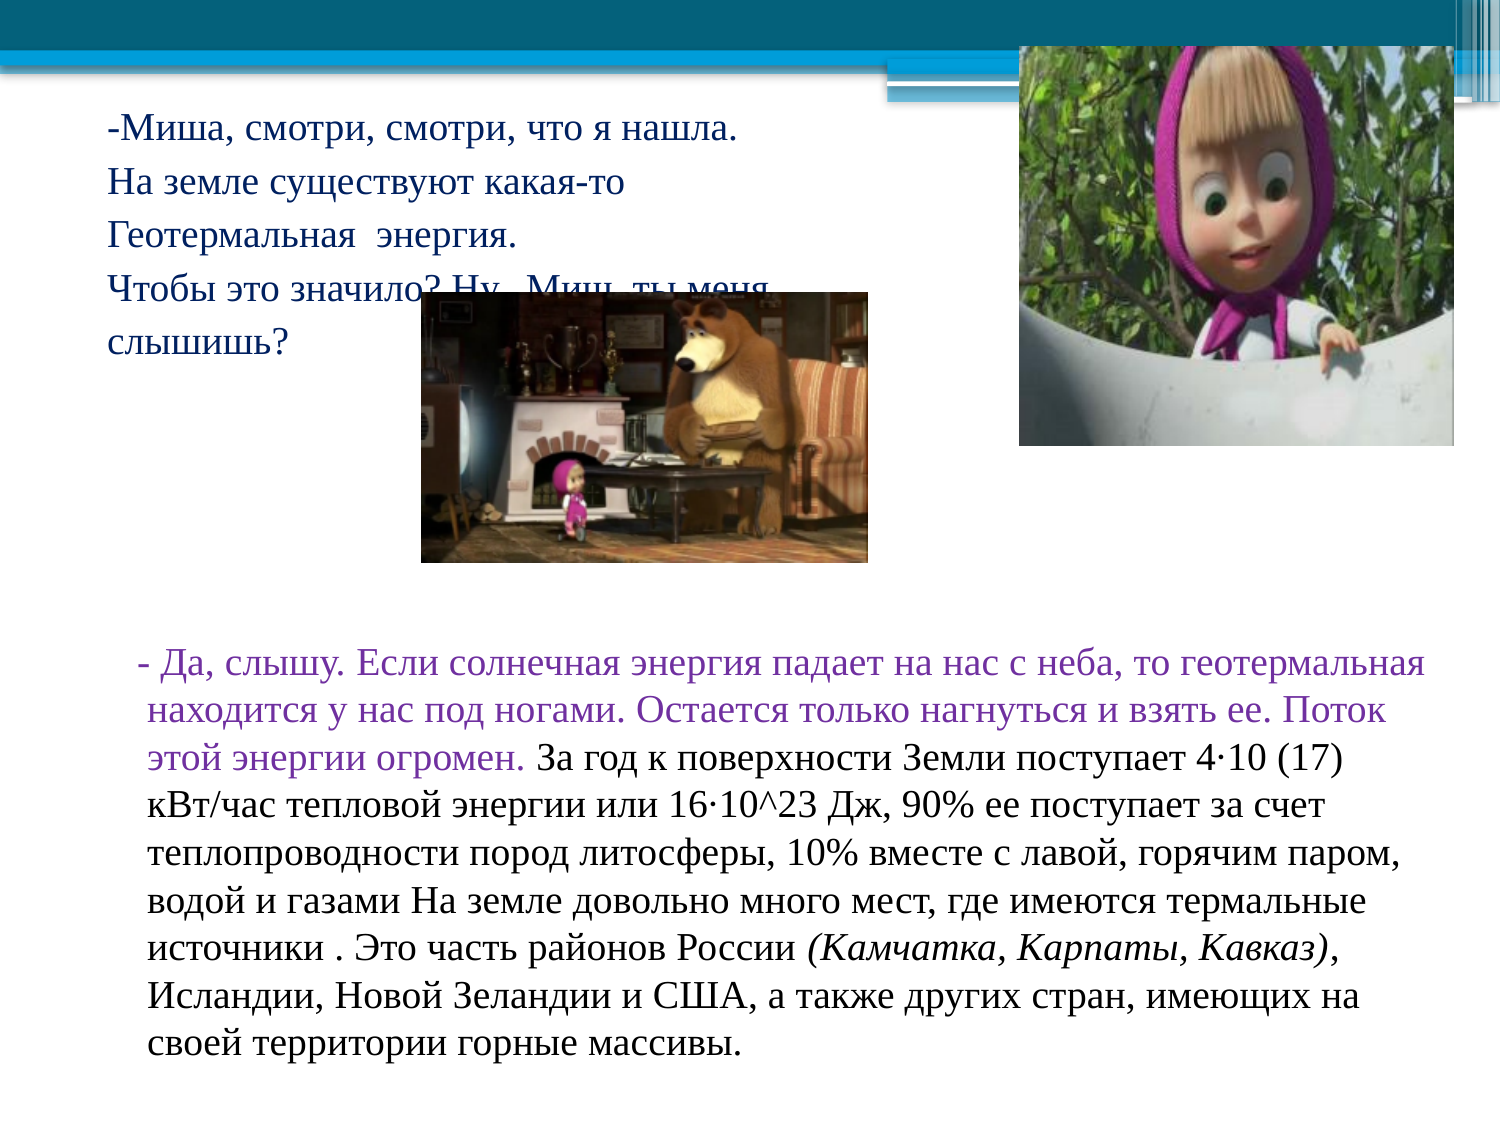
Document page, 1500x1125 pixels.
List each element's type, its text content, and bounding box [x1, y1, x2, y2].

picture [421, 292, 868, 563]
list -Миша, смотри, смотри, что я нашла. На земле существуют какая-то Геотермальная энергия. Чтобы это значило? Ну, Миш, ты меня слышишь? - Да, слышу. Если солнечная энергия падает на нас с неба, то геотермальная находится у нас под ногами. Остается только нагнуться и взять ее. Поток этой энергии огромен. За год к поверхности Земли поступает 4·10 (17) кВт/час тепловой энергии или 16·10^23 Дж, 90% ее поступает за счет теплопроводности пород литосферы, 10% вместе с лавой, горячим паром, водой и газами На земле довольно много мест, где имеются термальные источники . Это часть районов России (Камчатка, Карпаты, Кавказ), Исландии, Новой Зеландии и США, а также других стран, имеющих на своей территории горные массивы. [74, 93, 1466, 1079]
picture [1019, 47, 1454, 446]
